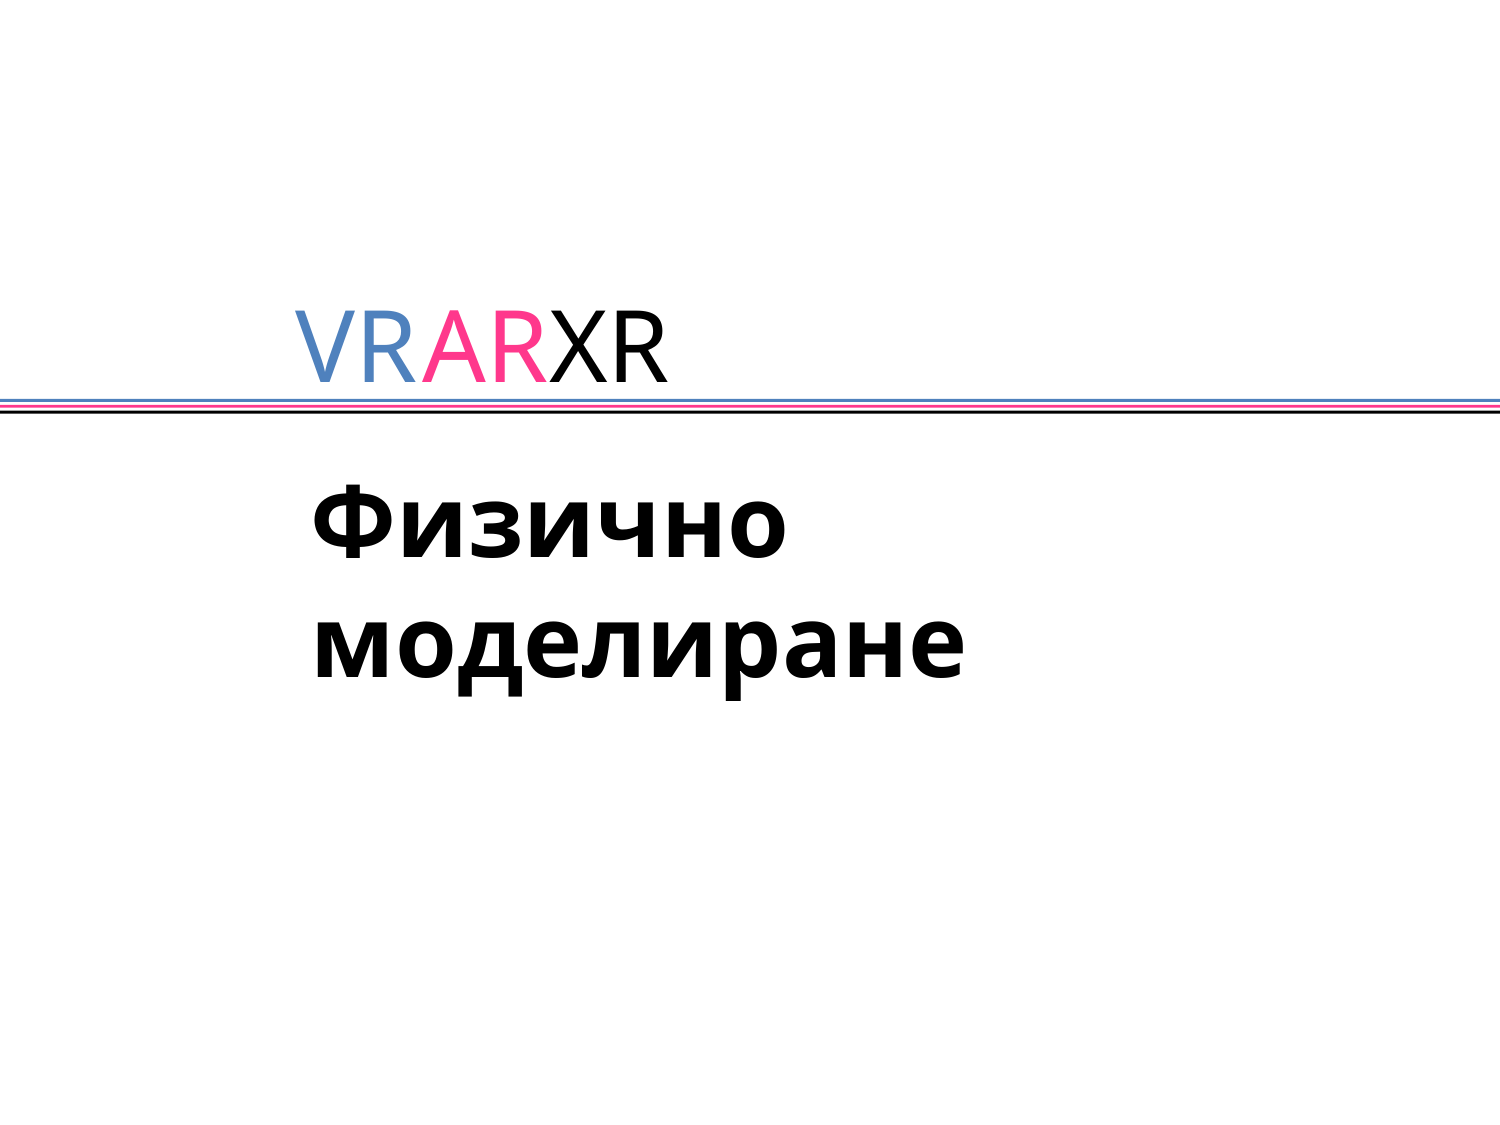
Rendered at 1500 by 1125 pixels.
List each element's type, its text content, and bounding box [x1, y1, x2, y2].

list Физично моделиране [295, 450, 1450, 563]
